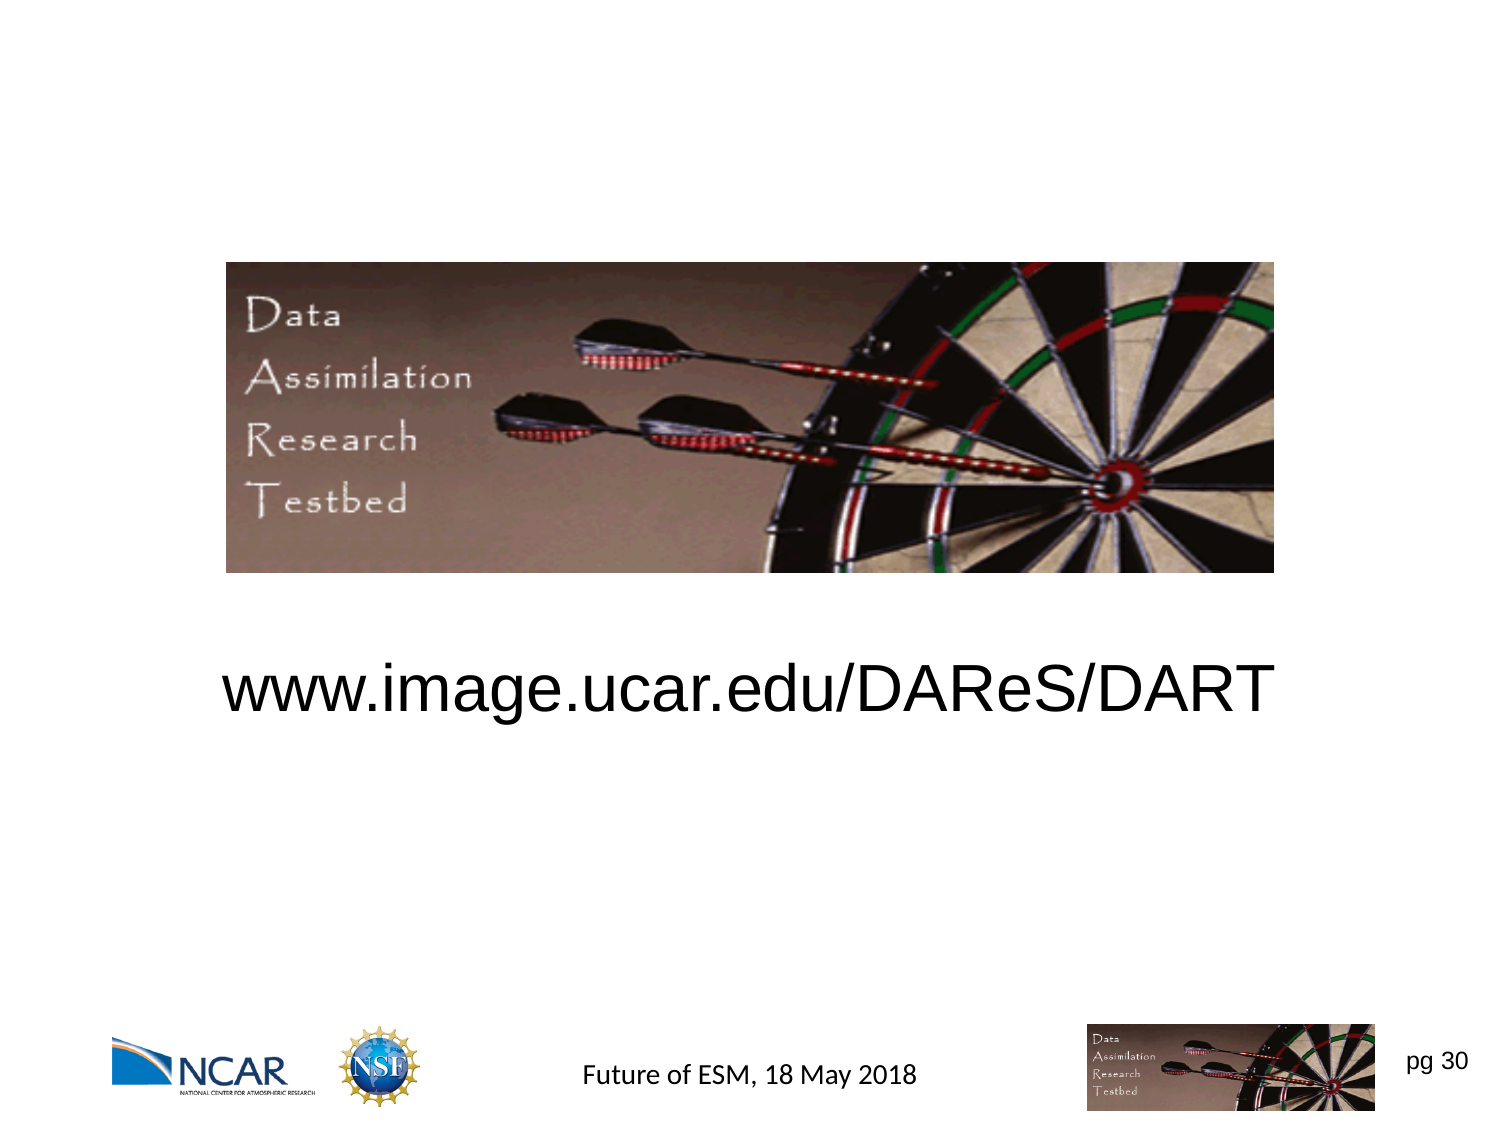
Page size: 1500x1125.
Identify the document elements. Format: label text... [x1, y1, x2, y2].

picture [337, 1024, 421, 1108]
footer Future of ESM, 18 May 2018 [512, 1042, 988, 1103]
picture [112, 1037, 315, 1095]
picture [225, 262, 1275, 573]
text_box www.image.ucar.edu/DAReS/DART [43, 637, 1457, 750]
picture [1087, 1024, 1375, 1111]
